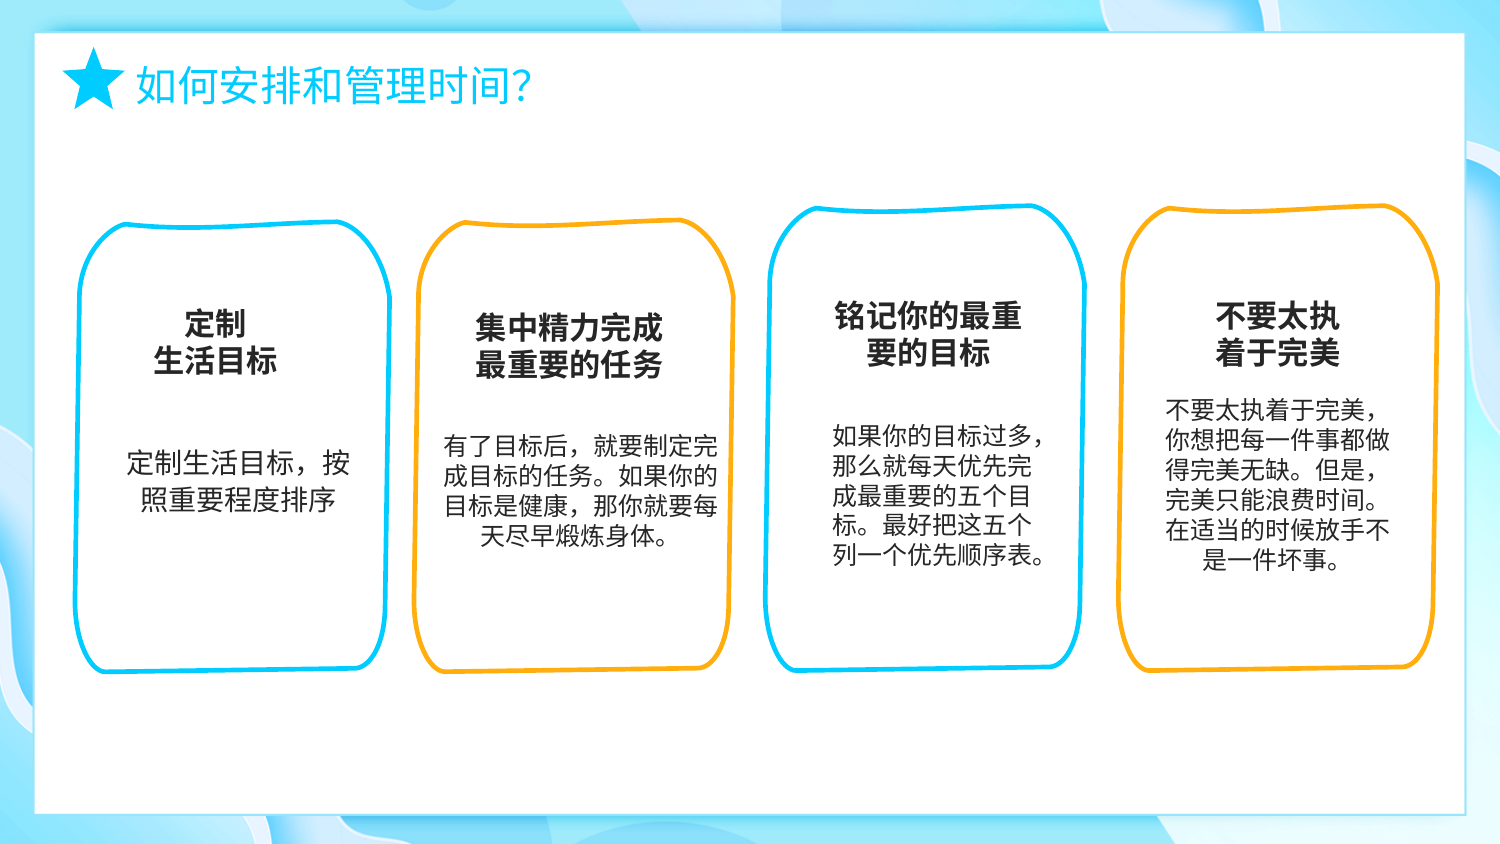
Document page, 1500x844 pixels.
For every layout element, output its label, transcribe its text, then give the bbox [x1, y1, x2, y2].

text_box 定制 生活目标 [138, 296, 293, 387]
picture [0, 0, 1500, 844]
text_box [764, 204, 1086, 672]
text_box 集中精力完成最重要的任务 [460, 300, 696, 391]
text_box 不要太执 着于完美 [1200, 288, 1356, 379]
text_box [73, 220, 391, 673]
text_box 铭记你的最重要的目标 [812, 288, 1045, 379]
text_box [1117, 204, 1439, 672]
text_box 定制生活目标，按照重要程度排序 [106, 434, 371, 524]
text_box 如果你的目标过多，那么就每天优先完成最重要的五个目标。最好把这五个列一个优先顺序表。 [812, 412, 1052, 578]
text_box 不要太执着于完美，你想把每一件事都做得完美无缺。但是，完美只能浪费时间。在适当的时候放手不是一件坏事。 [1145, 387, 1410, 582]
text_box 有了目标后，就要制定完成目标的任务。如果你的目标是健康，那你就要每天尽早煅炼身体。 [422, 423, 739, 558]
text_box [412, 219, 735, 673]
